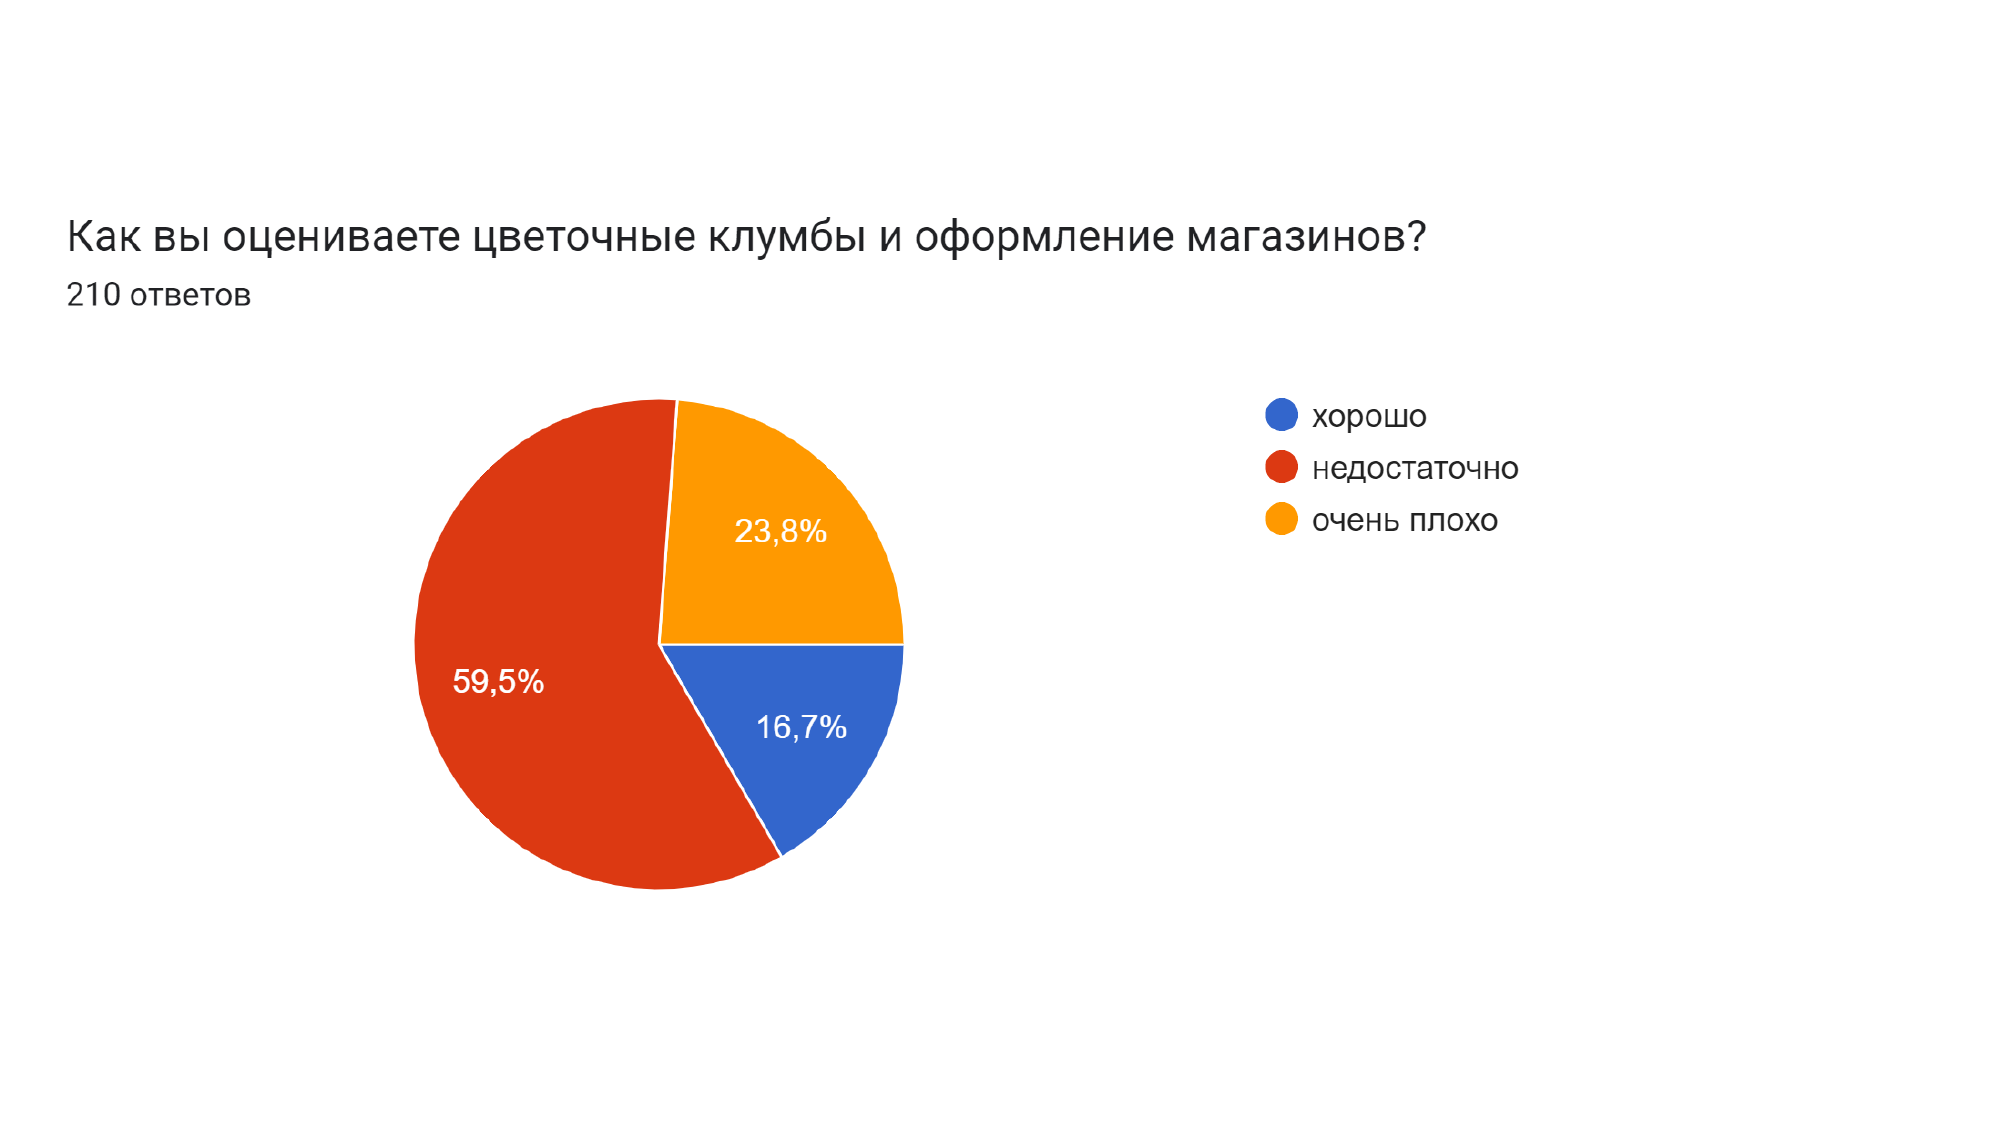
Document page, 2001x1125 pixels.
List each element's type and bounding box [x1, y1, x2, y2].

picture [0, 141, 2000, 984]
